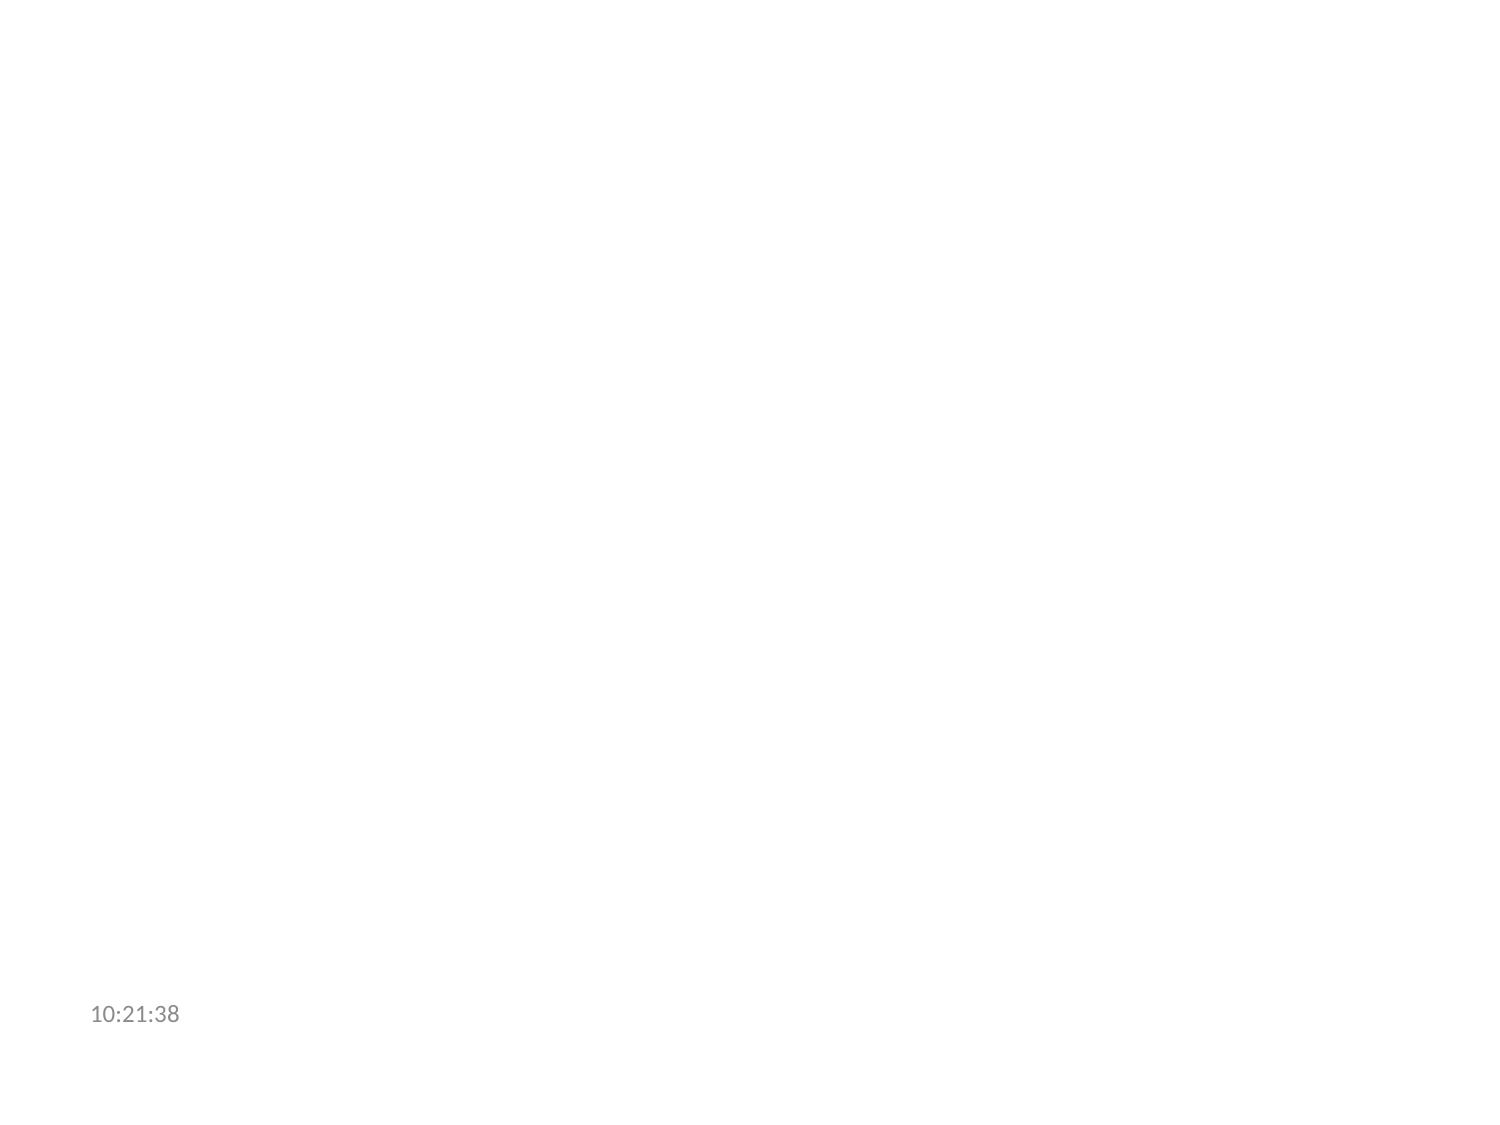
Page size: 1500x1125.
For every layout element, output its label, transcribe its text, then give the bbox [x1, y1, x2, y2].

text_box 15:35:09 [75, 982, 425, 1043]
